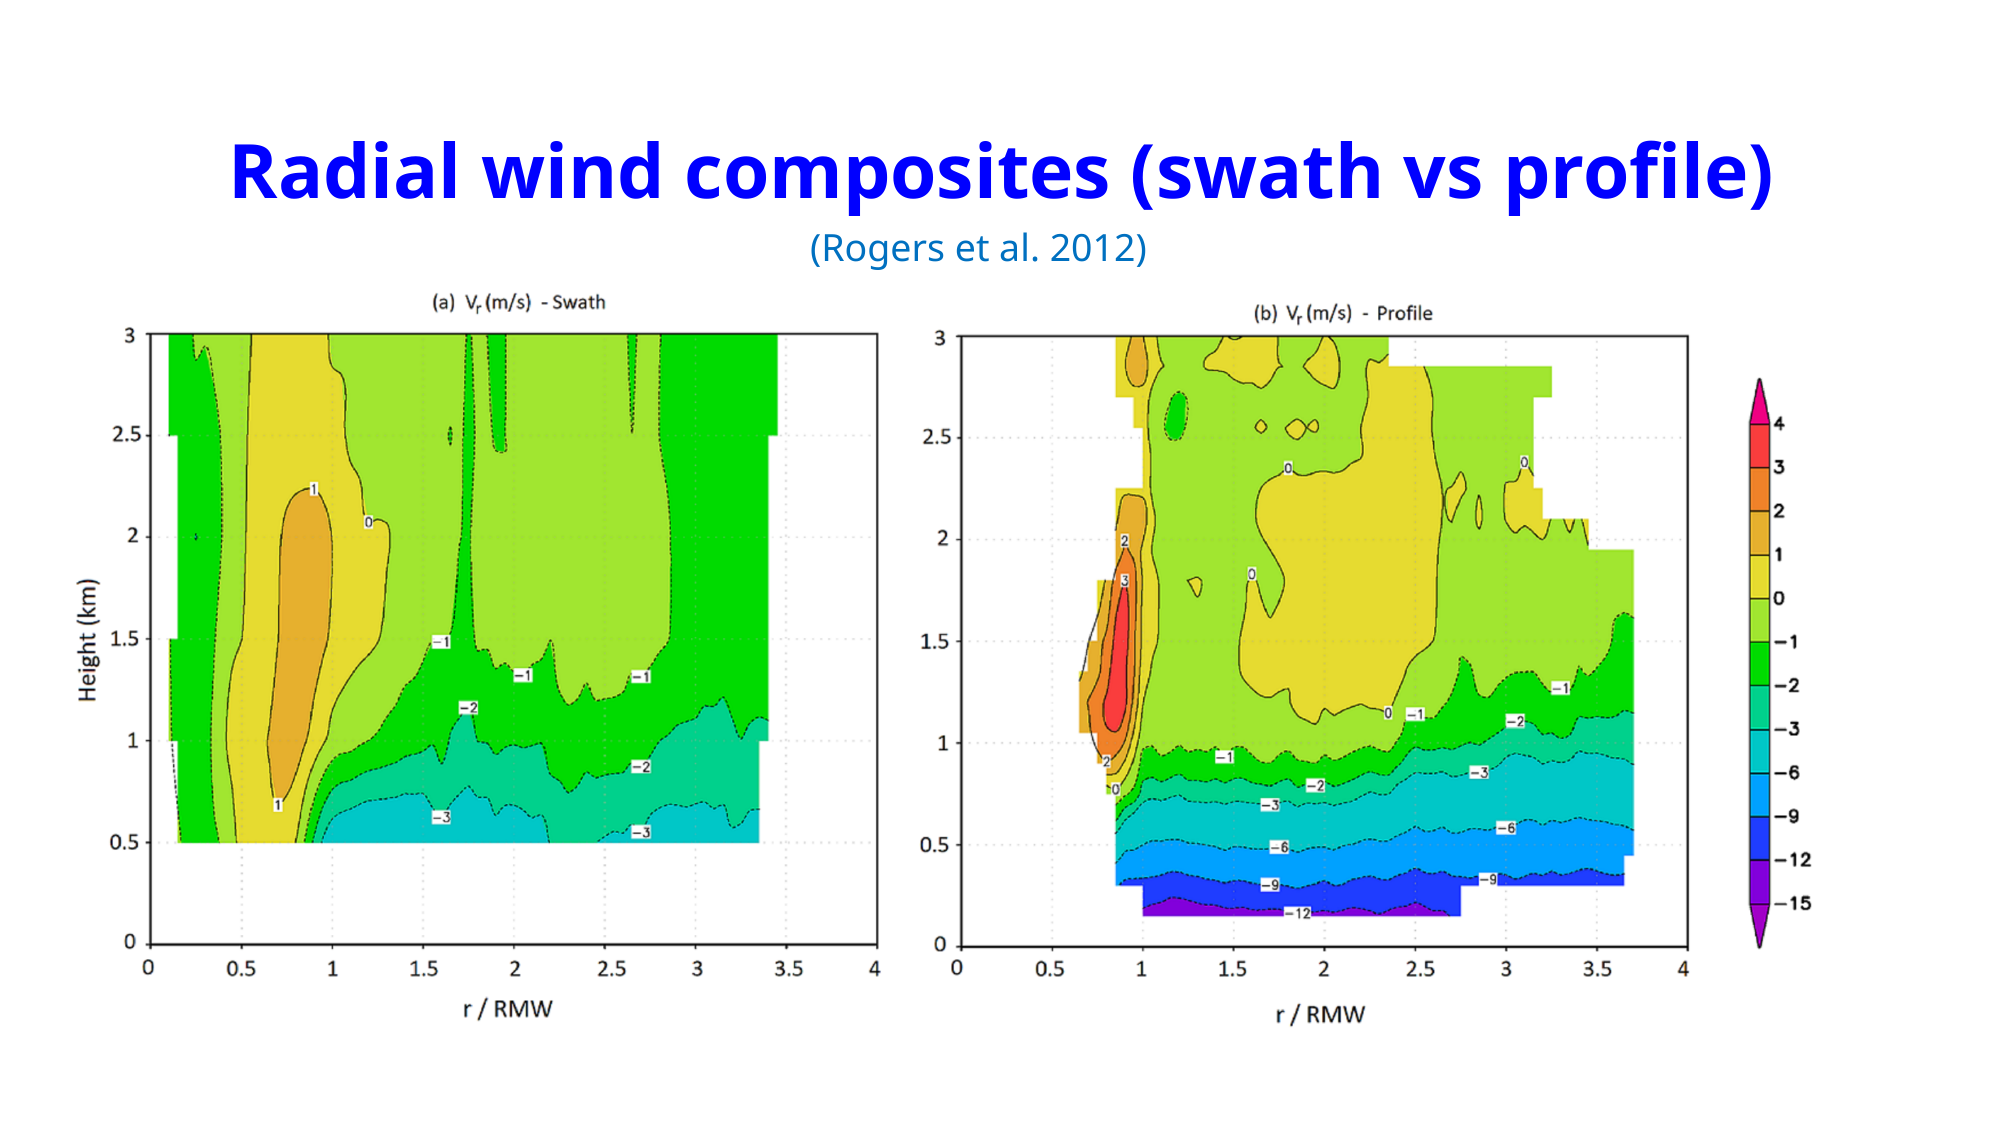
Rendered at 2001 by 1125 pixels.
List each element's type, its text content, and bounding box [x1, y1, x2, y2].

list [61, 277, 1838, 1039]
title Radial wind composites (swath vs profile) [137, 59, 1863, 278]
text_box (Rogers et al. 2012) [478, 216, 1479, 277]
